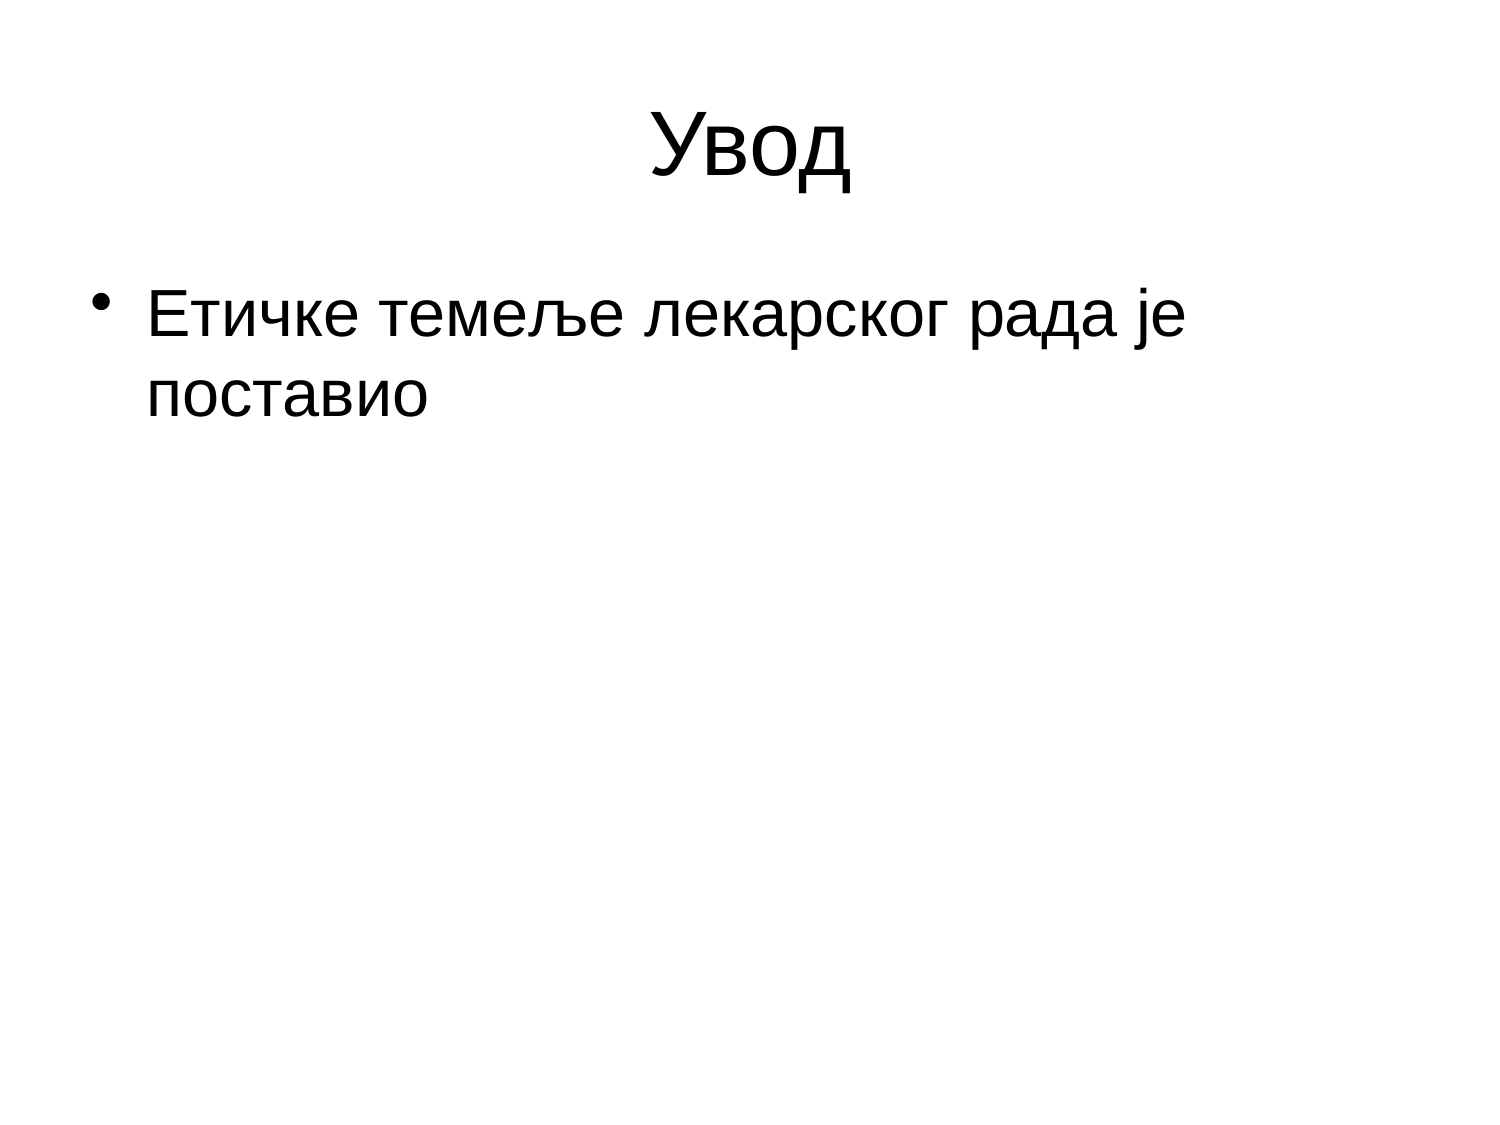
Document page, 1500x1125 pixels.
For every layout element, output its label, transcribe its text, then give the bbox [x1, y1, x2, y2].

title Увод [74, 44, 1426, 233]
list Етичке темеље лекарског рада је поставио [74, 262, 1426, 1006]
